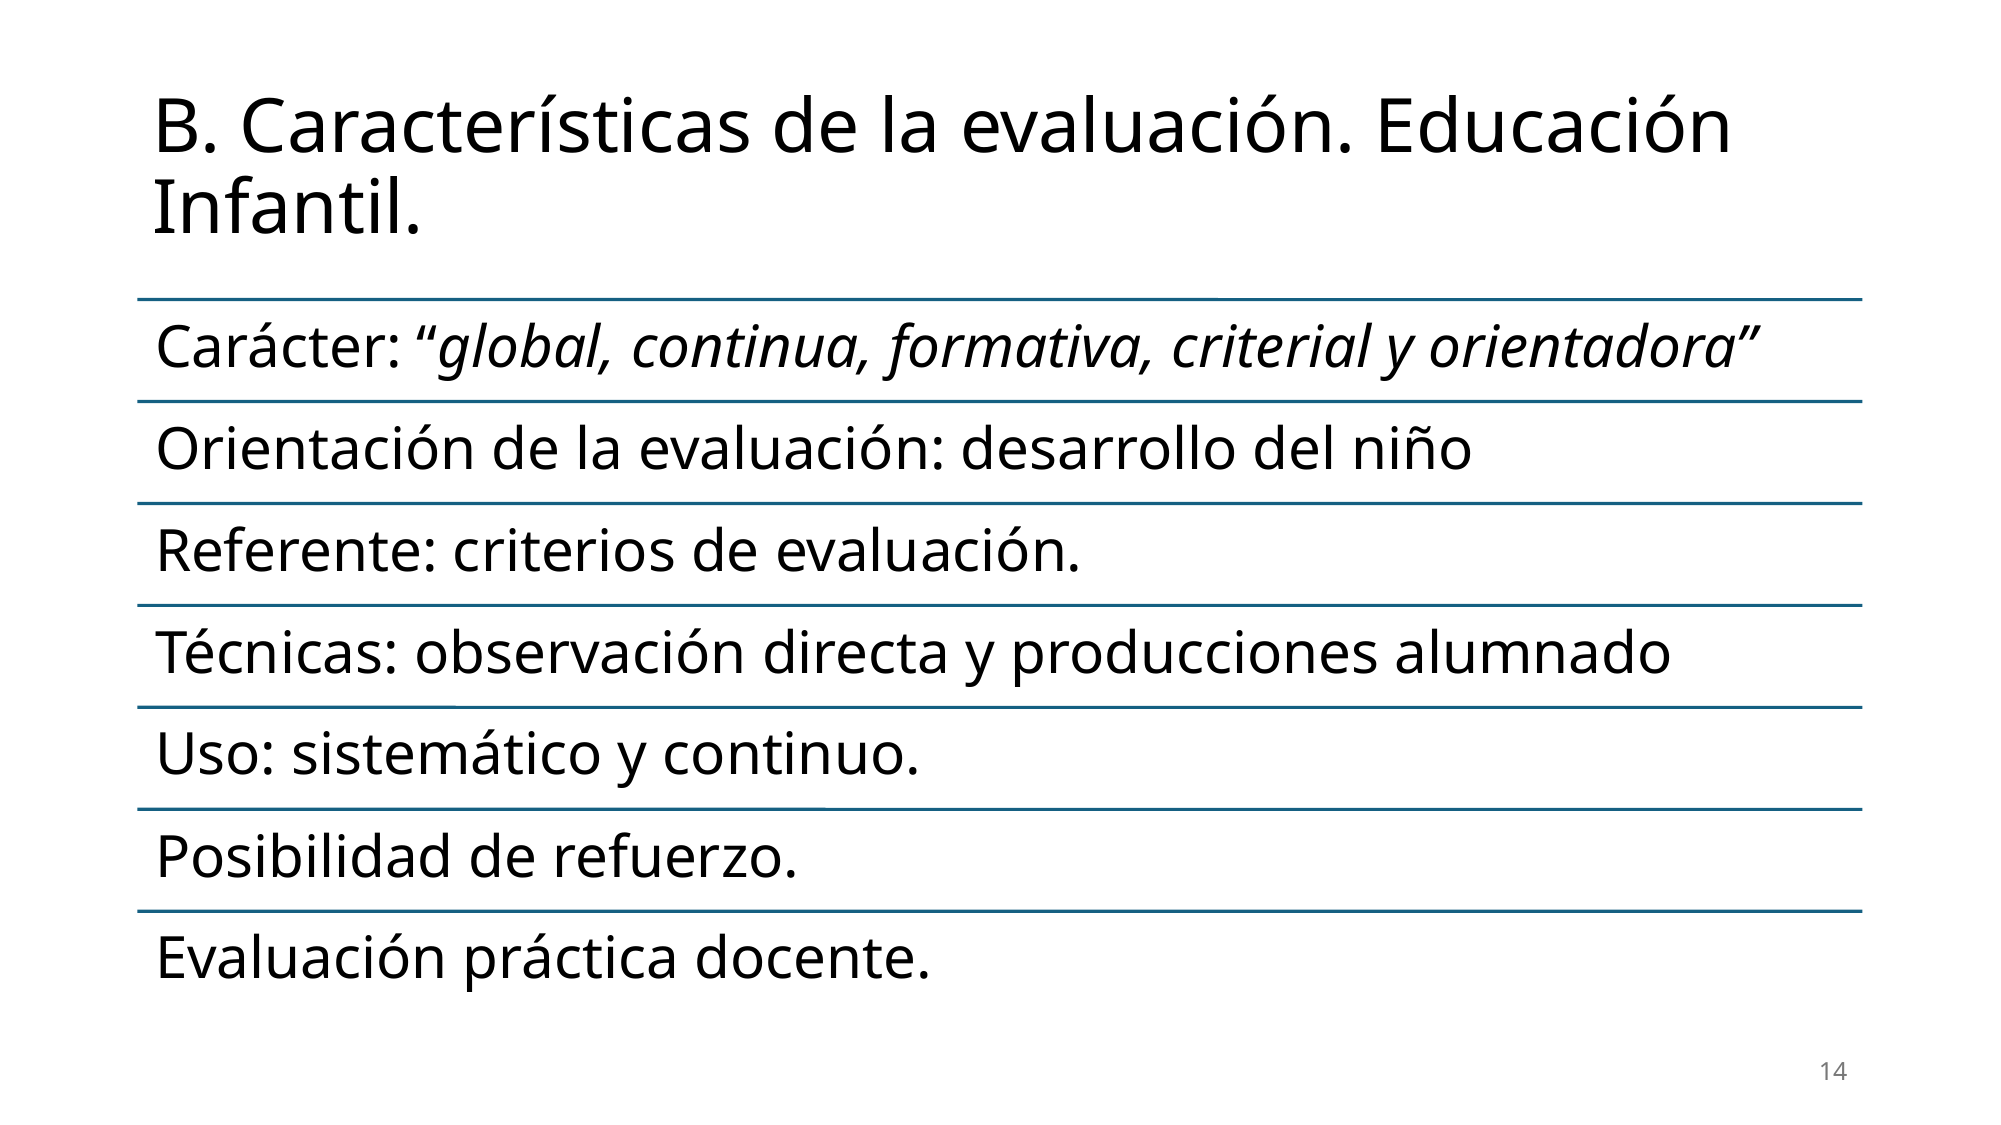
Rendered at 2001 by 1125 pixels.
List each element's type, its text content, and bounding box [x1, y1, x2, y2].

slide_number 14 [1412, 1042, 1863, 1103]
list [136, 298, 1863, 1014]
title B. Características de la evaluación. Educación Infantil. [137, 59, 1863, 278]
